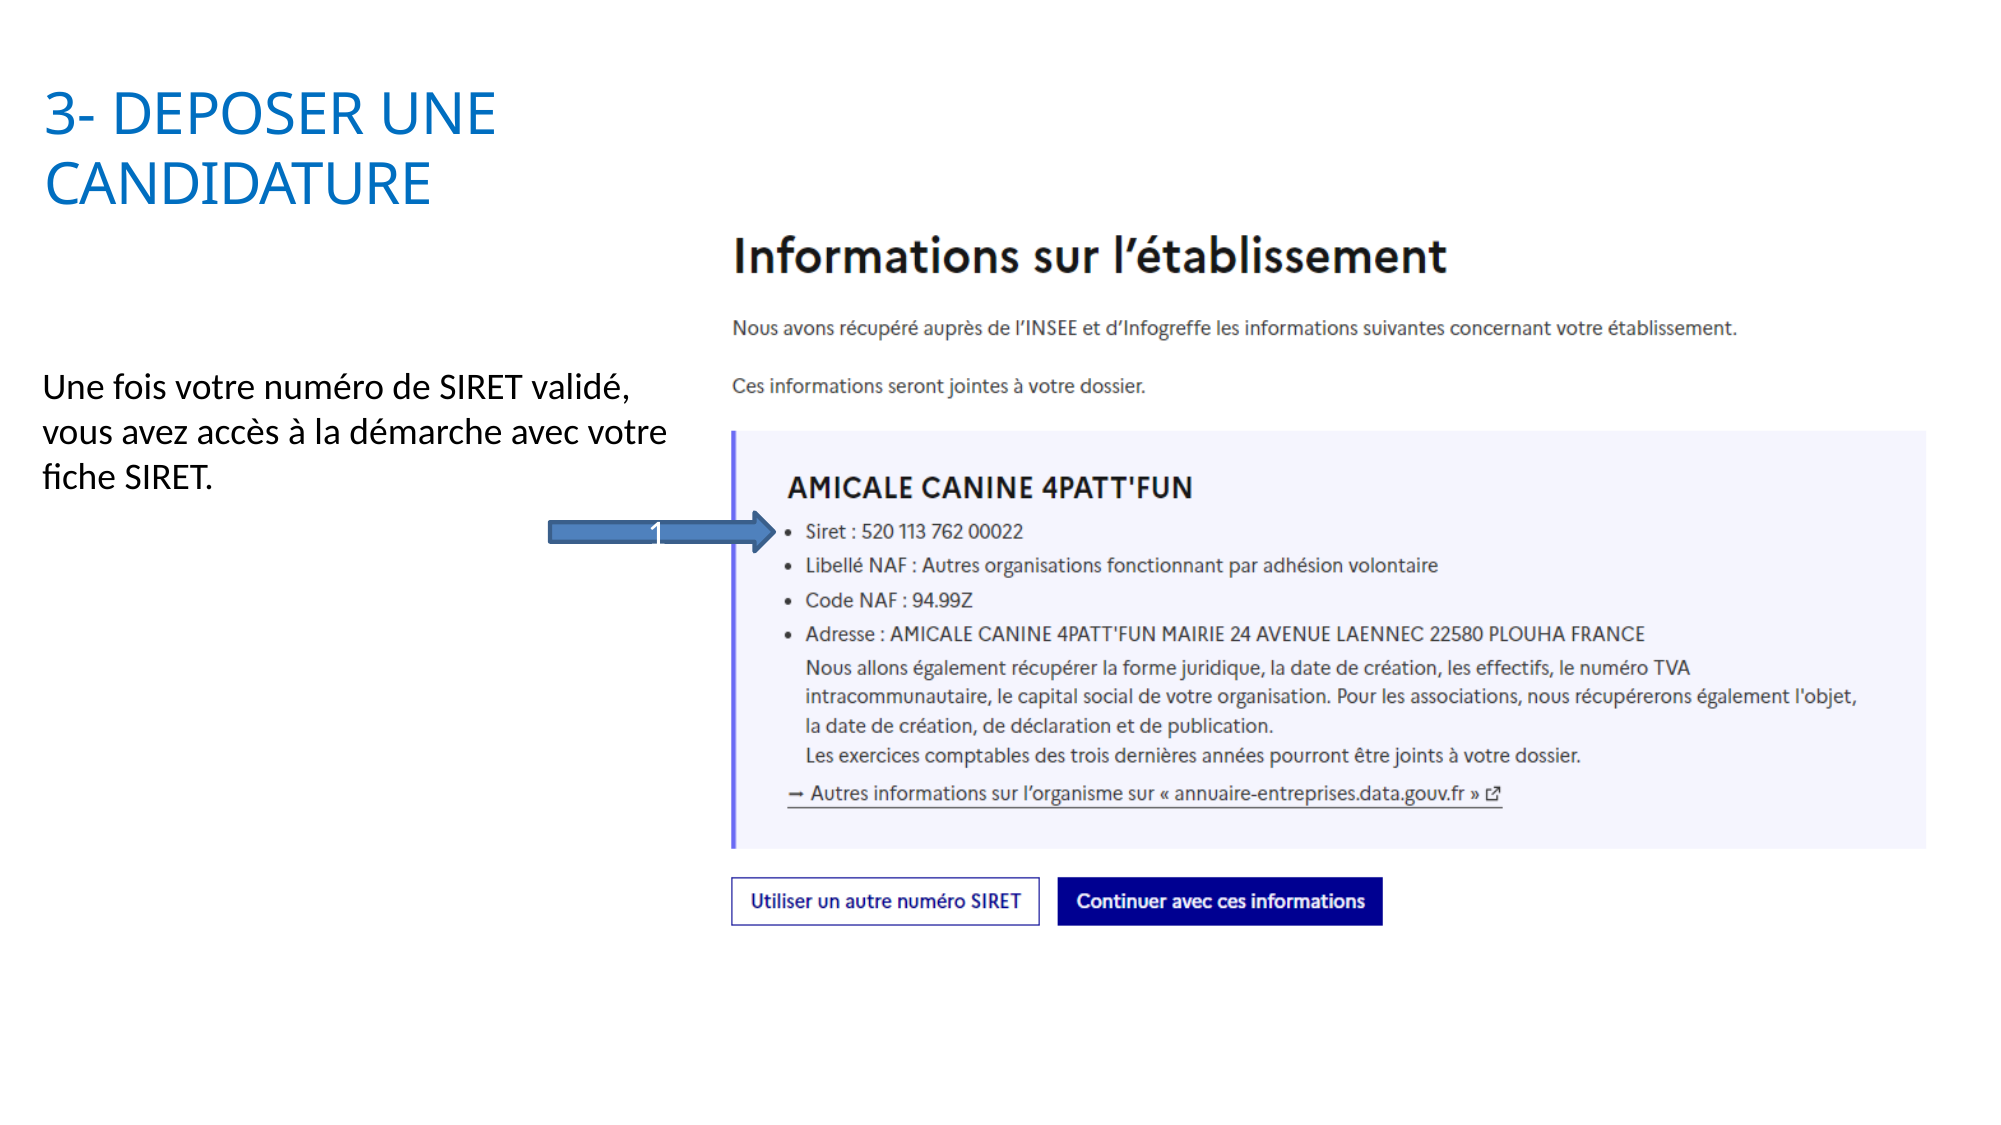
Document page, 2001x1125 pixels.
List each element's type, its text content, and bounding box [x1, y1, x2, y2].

text_box 3- DEPOSER UNE CANDIDATURE [42, 73, 885, 216]
text_box 1 [547, 520, 719, 544]
list Une fois votre numéro de SIRET validé, vous avez accès à la démarche avec votre fiche SIRET. [42, 362, 700, 499]
picture [724, 199, 1967, 938]
